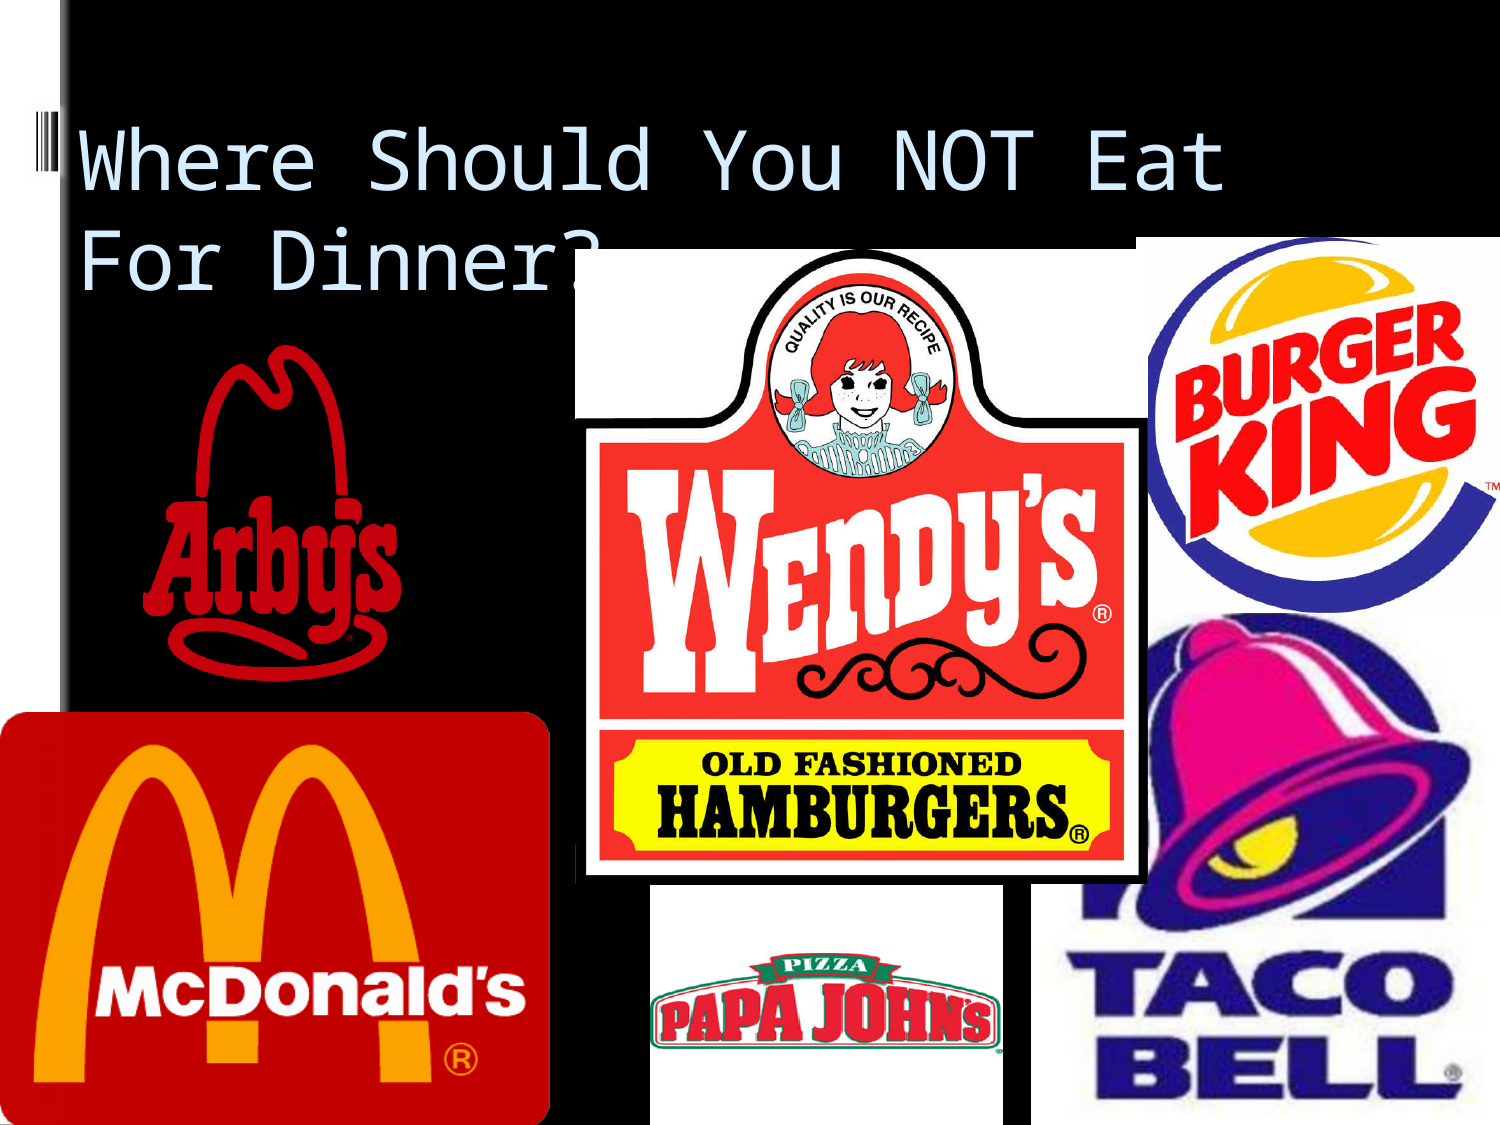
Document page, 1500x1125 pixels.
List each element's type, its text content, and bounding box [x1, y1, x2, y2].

text_box [200, 637, 566, 733]
picture [649, 884, 1003, 1125]
picture [574, 249, 1149, 885]
title Where Should You NOT Eat For Dinner? [62, 99, 1388, 363]
picture [0, 712, 551, 1125]
picture [136, 337, 405, 688]
picture [1135, 236, 1500, 613]
picture [1030, 621, 1500, 1125]
